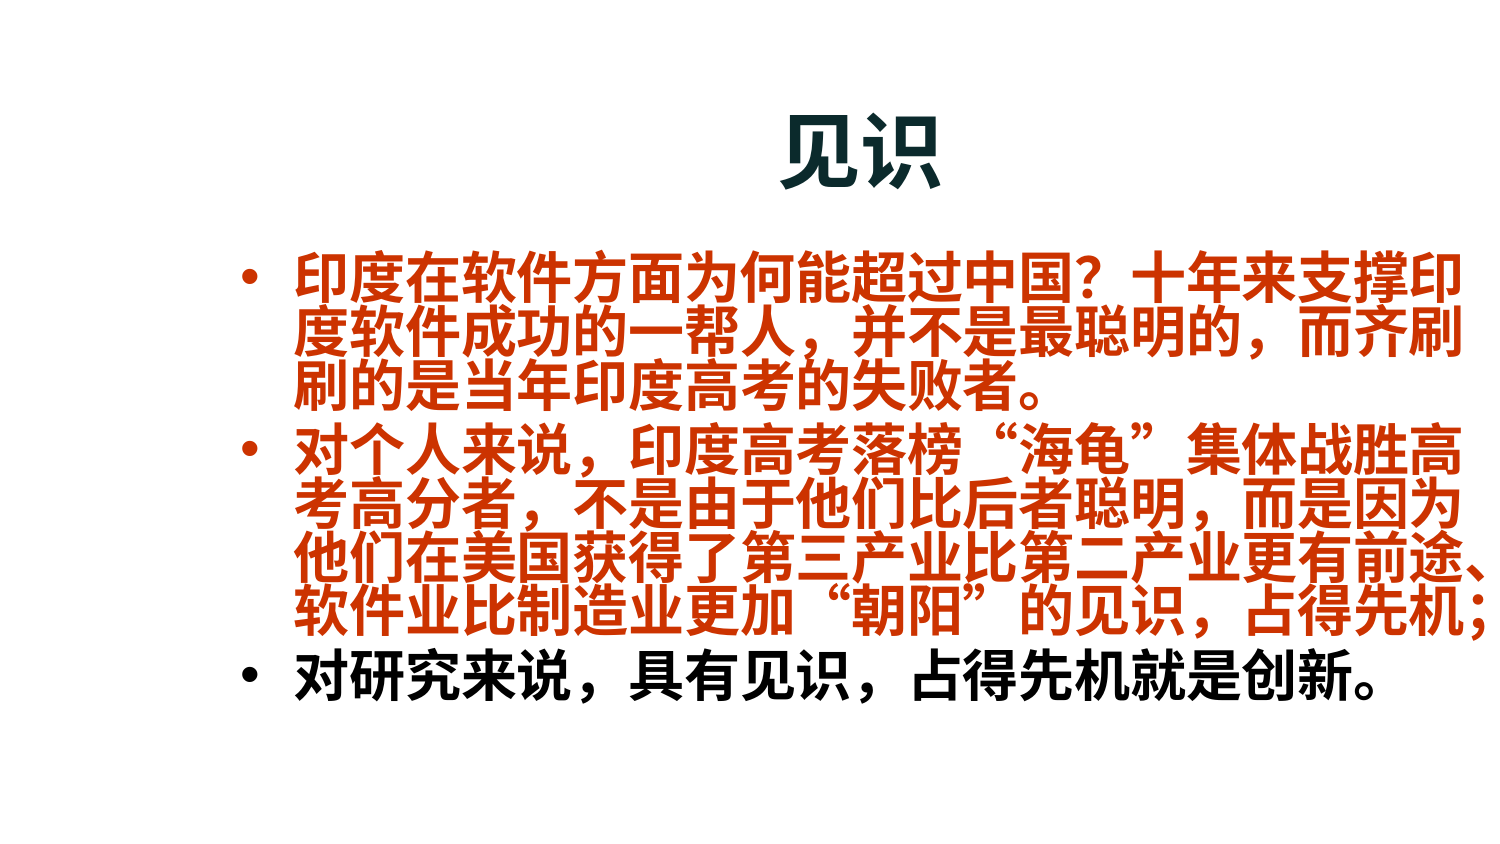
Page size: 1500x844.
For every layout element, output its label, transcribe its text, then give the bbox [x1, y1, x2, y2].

title 见识 [221, 26, 1500, 207]
list 印度在软件方面为何能超过中国？十年来支撑印度软件成功的一帮人，并不是最聪明的，而齐刷刷的是当年印度高考的失败者。 对个人来说，印度高考落榜“海龟”集体战胜高考高分者，不是由于他们比后者聪明，而是因为他们在美国获得了第三产业比第二产业更有前途、软件业比制造业更加“朝阳”的见识，占得先机； 对研究来说，具有见识，占得先机就是创新。 [225, 248, 1500, 755]
